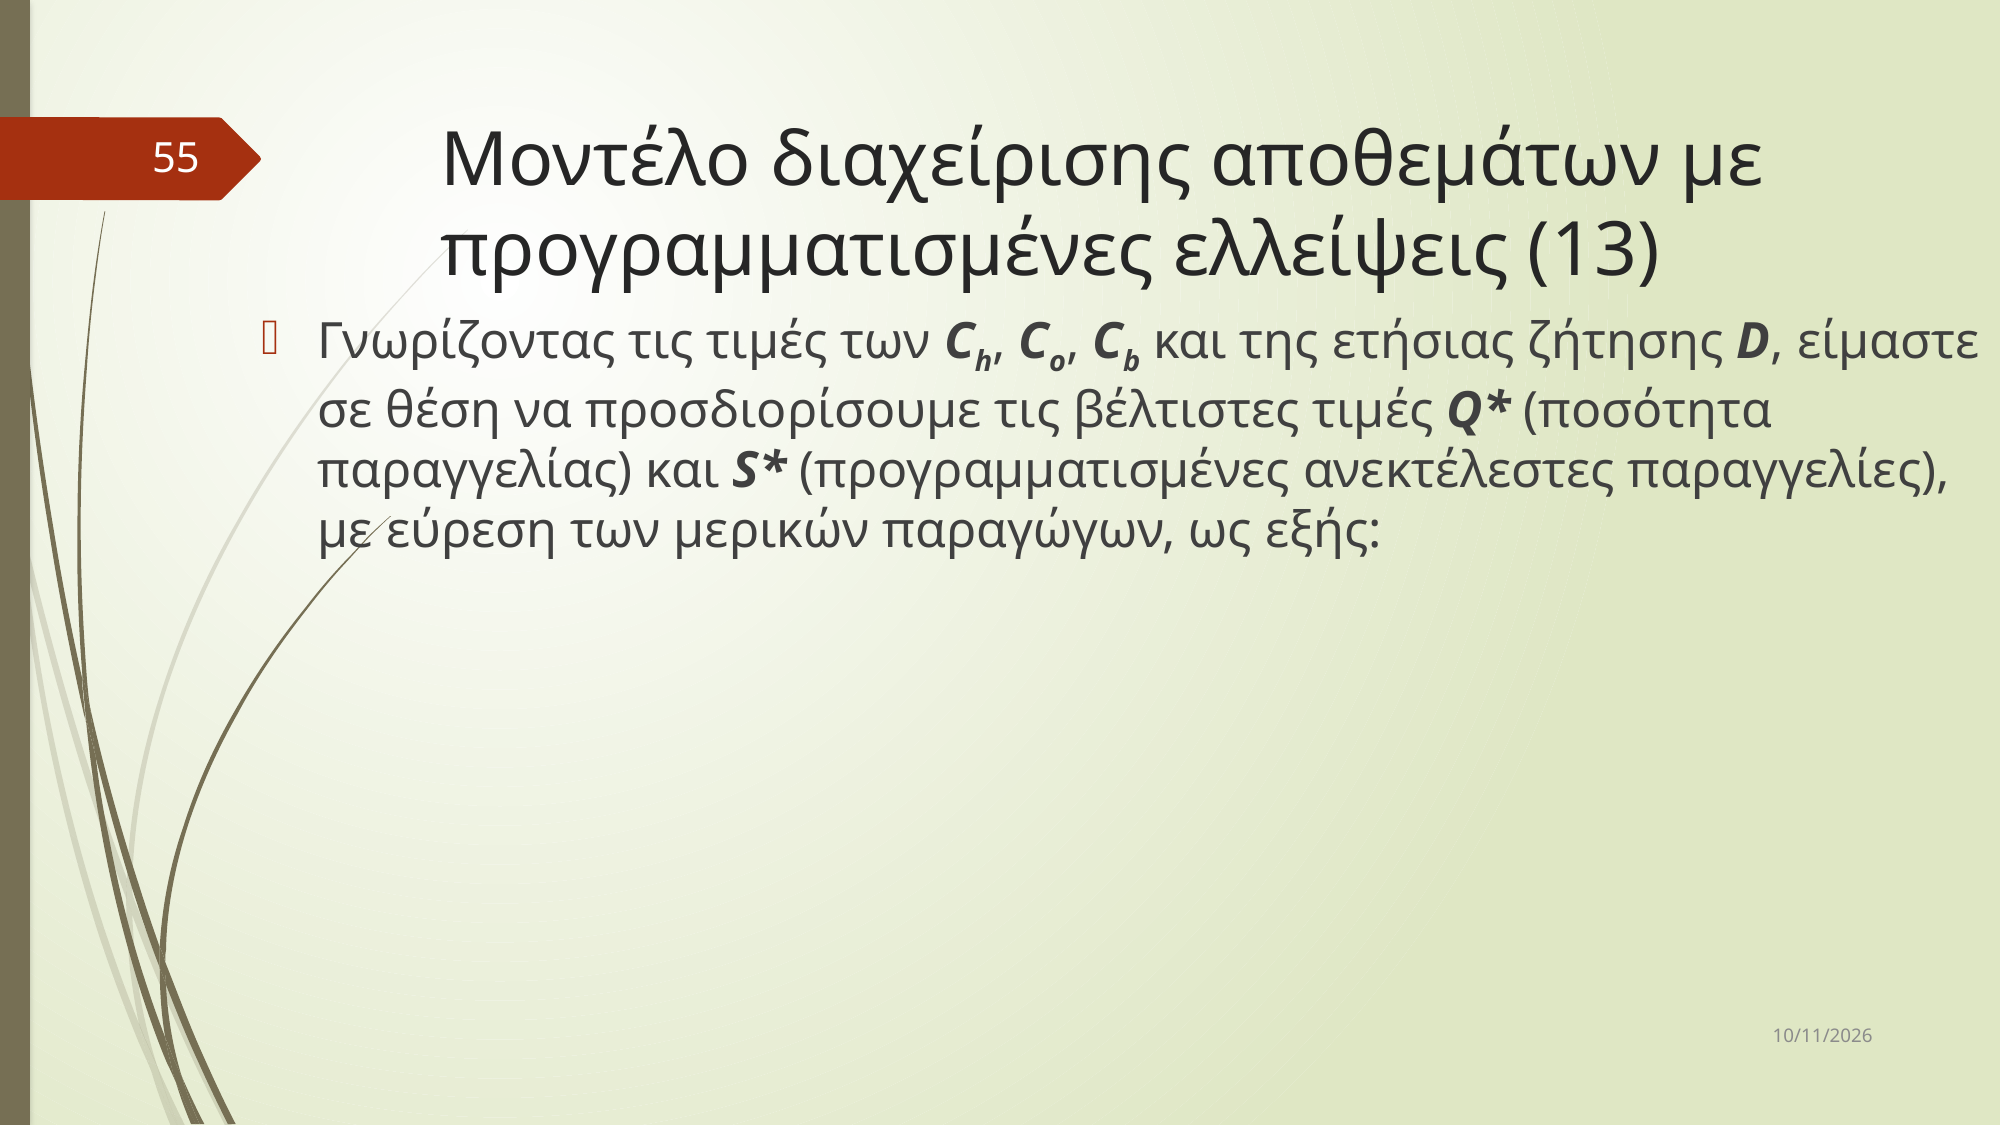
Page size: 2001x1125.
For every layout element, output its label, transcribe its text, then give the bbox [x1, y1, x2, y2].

title Μοντέλο διαχείρισης αποθεμάτων με προγραμματισμένες ελλείψεις (13) [425, 102, 1888, 313]
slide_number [1699, 1005, 1888, 1067]
slide_number 55 [87, 129, 216, 190]
